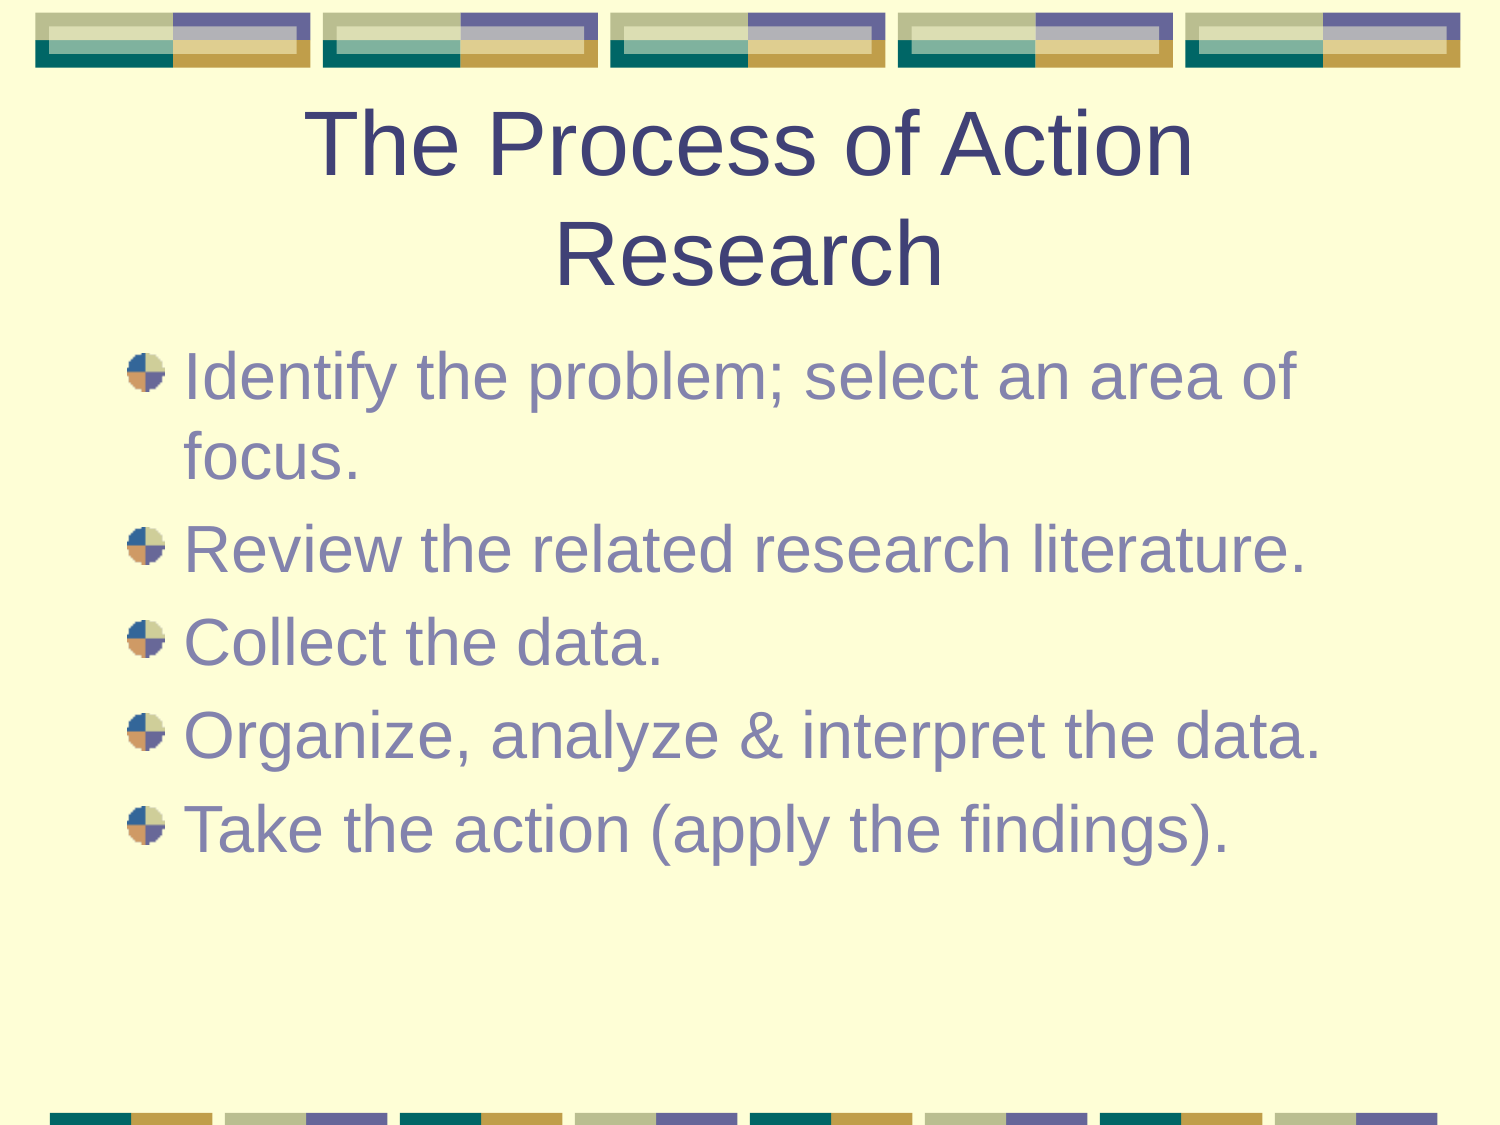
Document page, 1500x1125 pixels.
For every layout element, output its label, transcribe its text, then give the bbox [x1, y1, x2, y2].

list Identify the problem; select an area of focus. Review the related research literature. Collect the data. Organize, analyze & interpret the data. Take the action (apply the findings). [112, 324, 1388, 1001]
picture [127, 353, 165, 392]
title The Process of Action Research [112, 99, 1388, 288]
picture [127, 806, 165, 845]
picture [127, 620, 165, 658]
picture [127, 527, 165, 565]
picture [127, 713, 165, 751]
